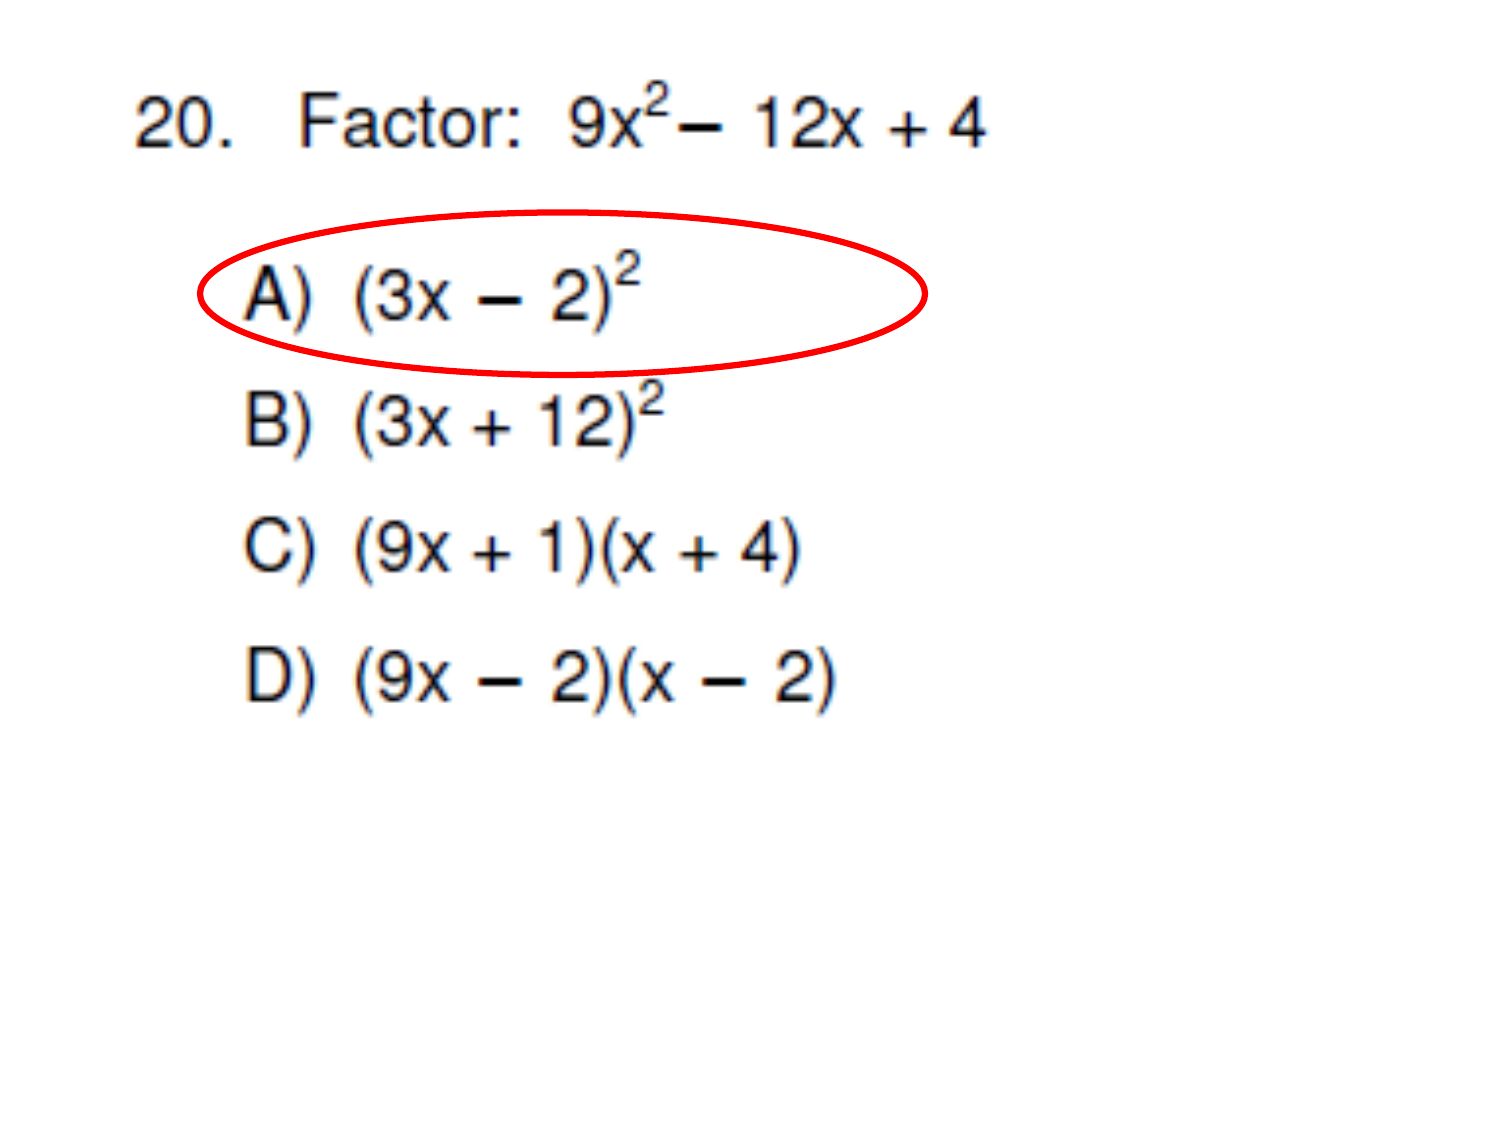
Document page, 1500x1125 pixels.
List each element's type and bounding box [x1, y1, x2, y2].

picture [99, 74, 1238, 813]
